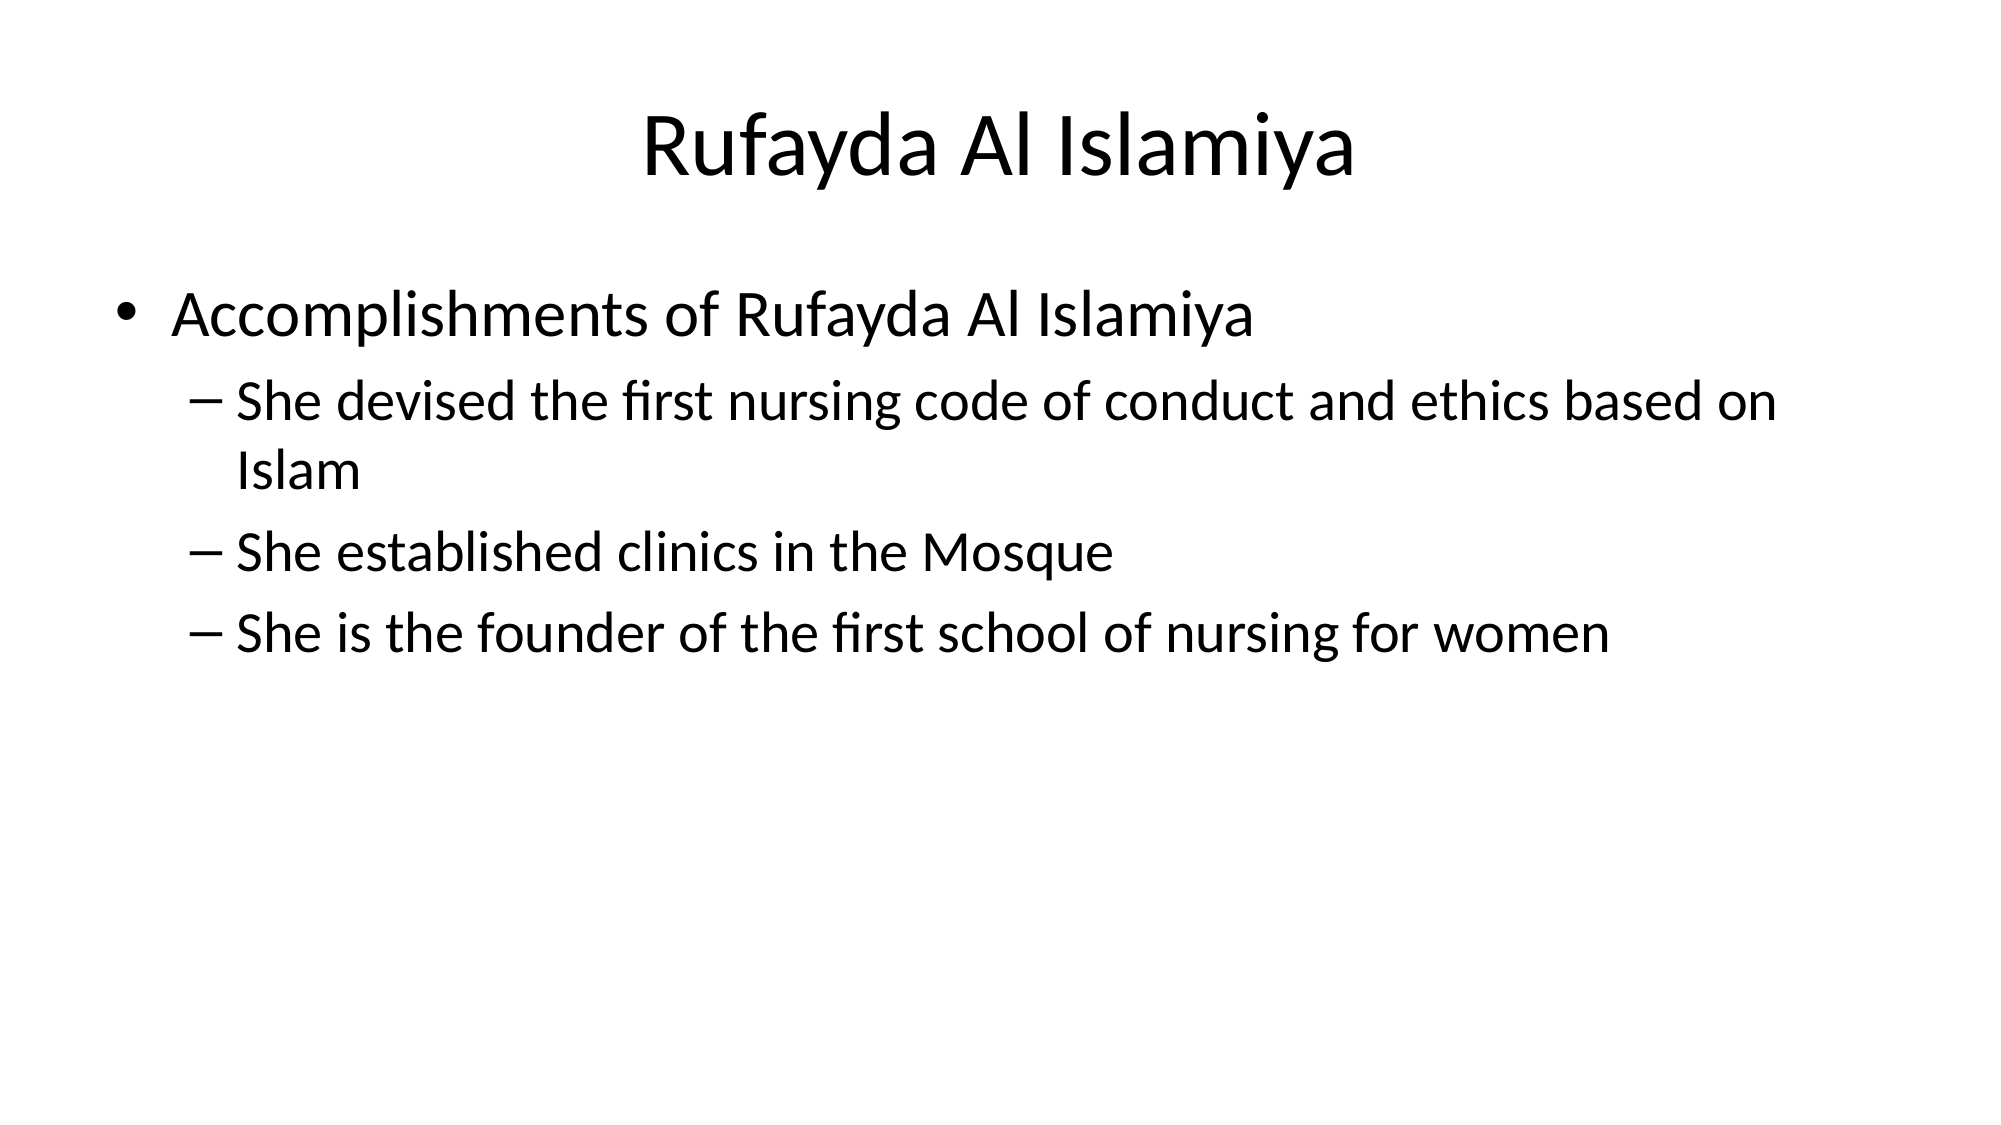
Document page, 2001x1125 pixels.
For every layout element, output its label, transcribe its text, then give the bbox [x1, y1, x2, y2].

list Accomplishments of Rufayda Al Islamiya She devised the first nursing code of conduct and ethics based on Islam She established clinics in the Mosque She is the founder of the first school of nursing for women [99, 262, 1900, 1005]
title Rufayda Al Islamiya [99, 45, 1900, 233]
